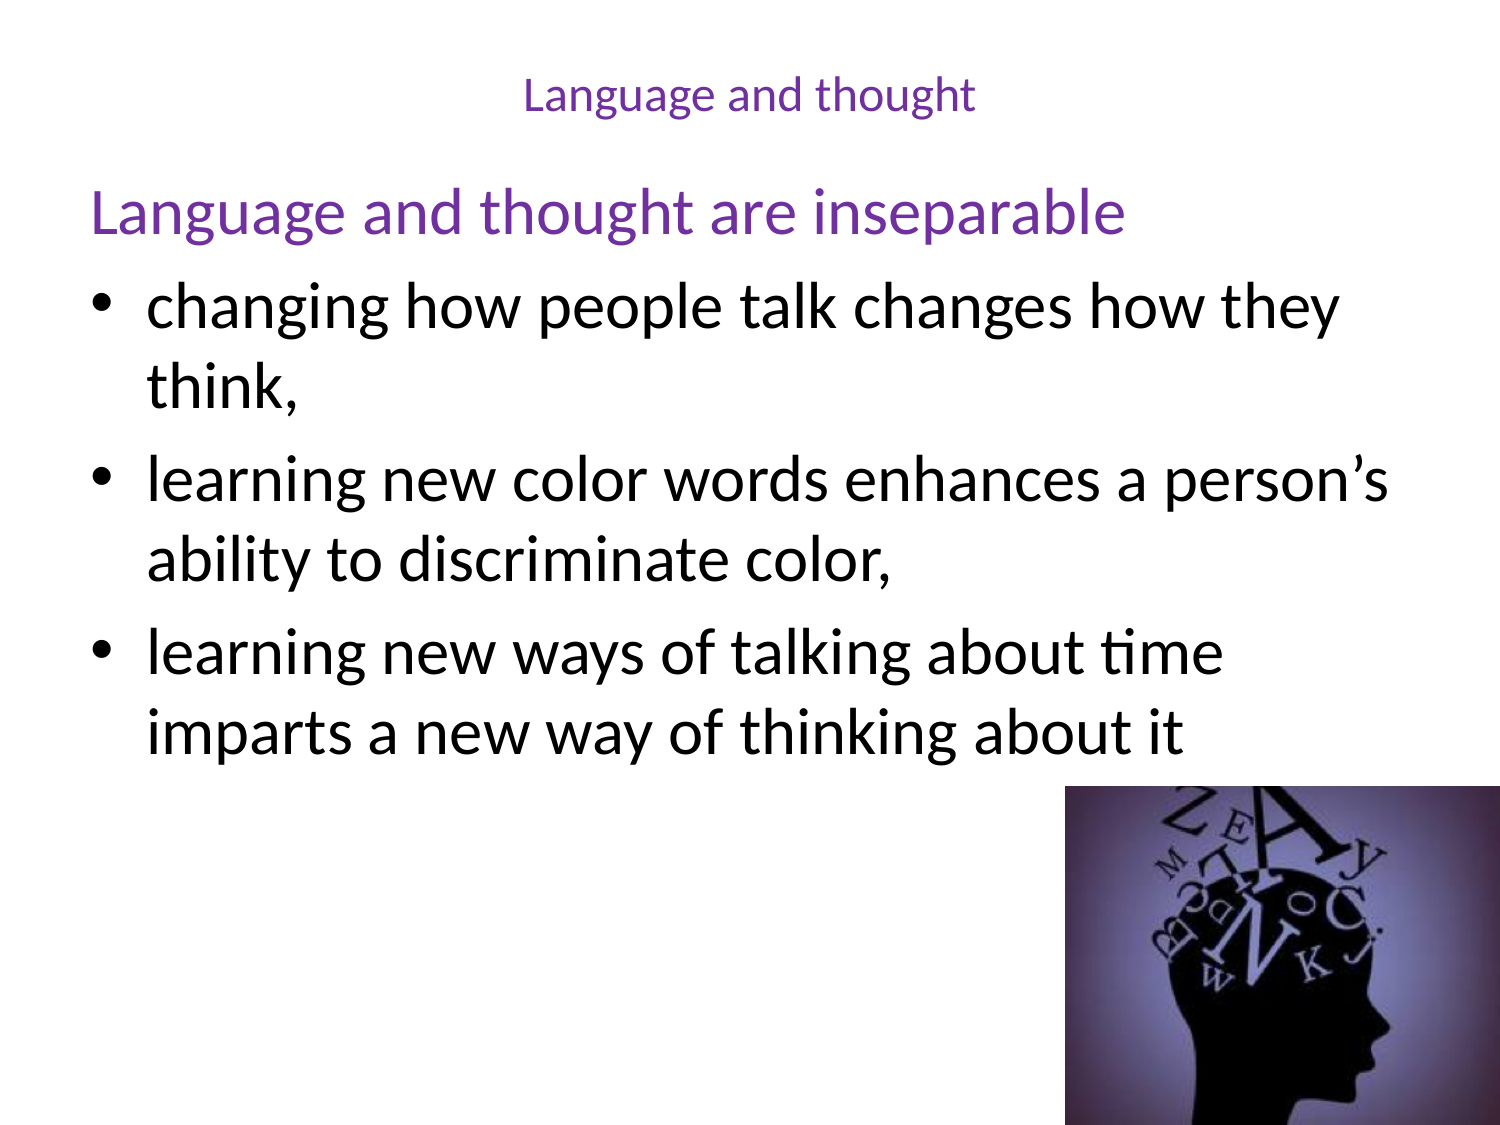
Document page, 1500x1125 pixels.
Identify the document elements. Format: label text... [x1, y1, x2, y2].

title Language and thought [75, 45, 1425, 138]
list Language and thought are inseparable changing how people talk changes how they think, learning new color words enhances a person’s ability to discriminate color, learning new ways of talking about time imparts a new way of thinking about it [75, 160, 1425, 787]
picture [1065, 786, 1500, 1125]
